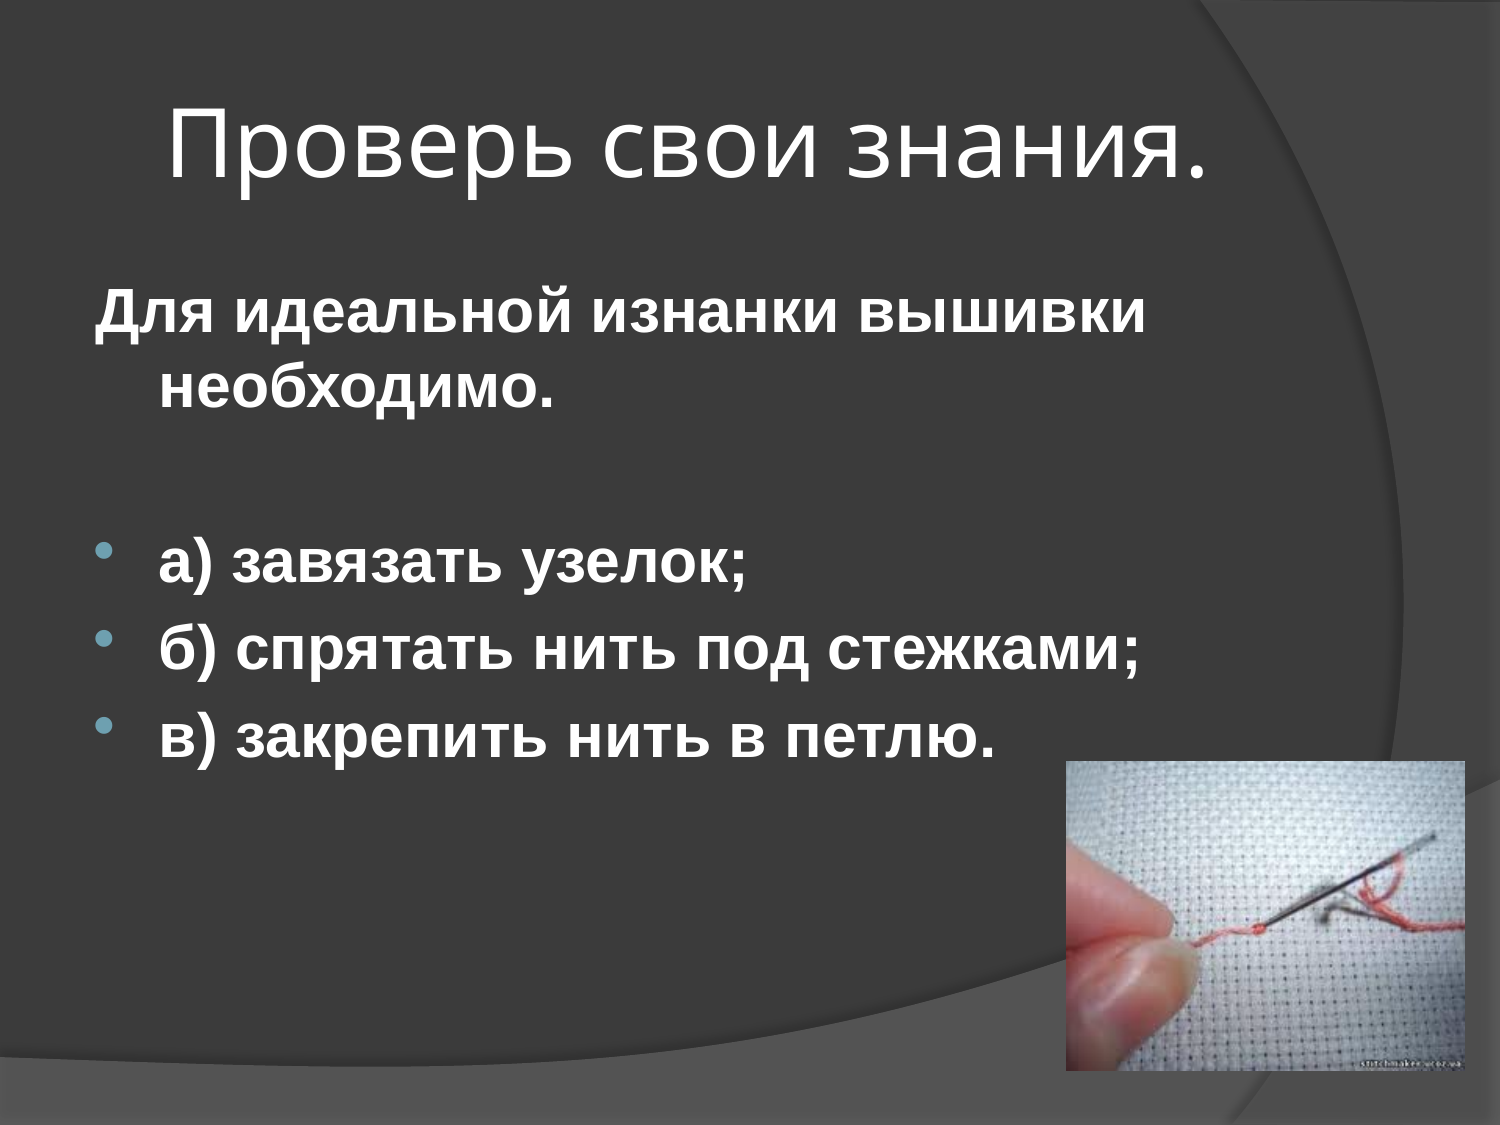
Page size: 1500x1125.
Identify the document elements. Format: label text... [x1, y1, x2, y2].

list Для идеальной изнанки вышивки необходимо. а) завязать узелок; б) спрятать нить под стежками; в) закрепить нить в петлю. [75, 262, 1300, 1005]
picture [1066, 761, 1466, 1072]
title Проверь свои знания. [75, 45, 1300, 233]
